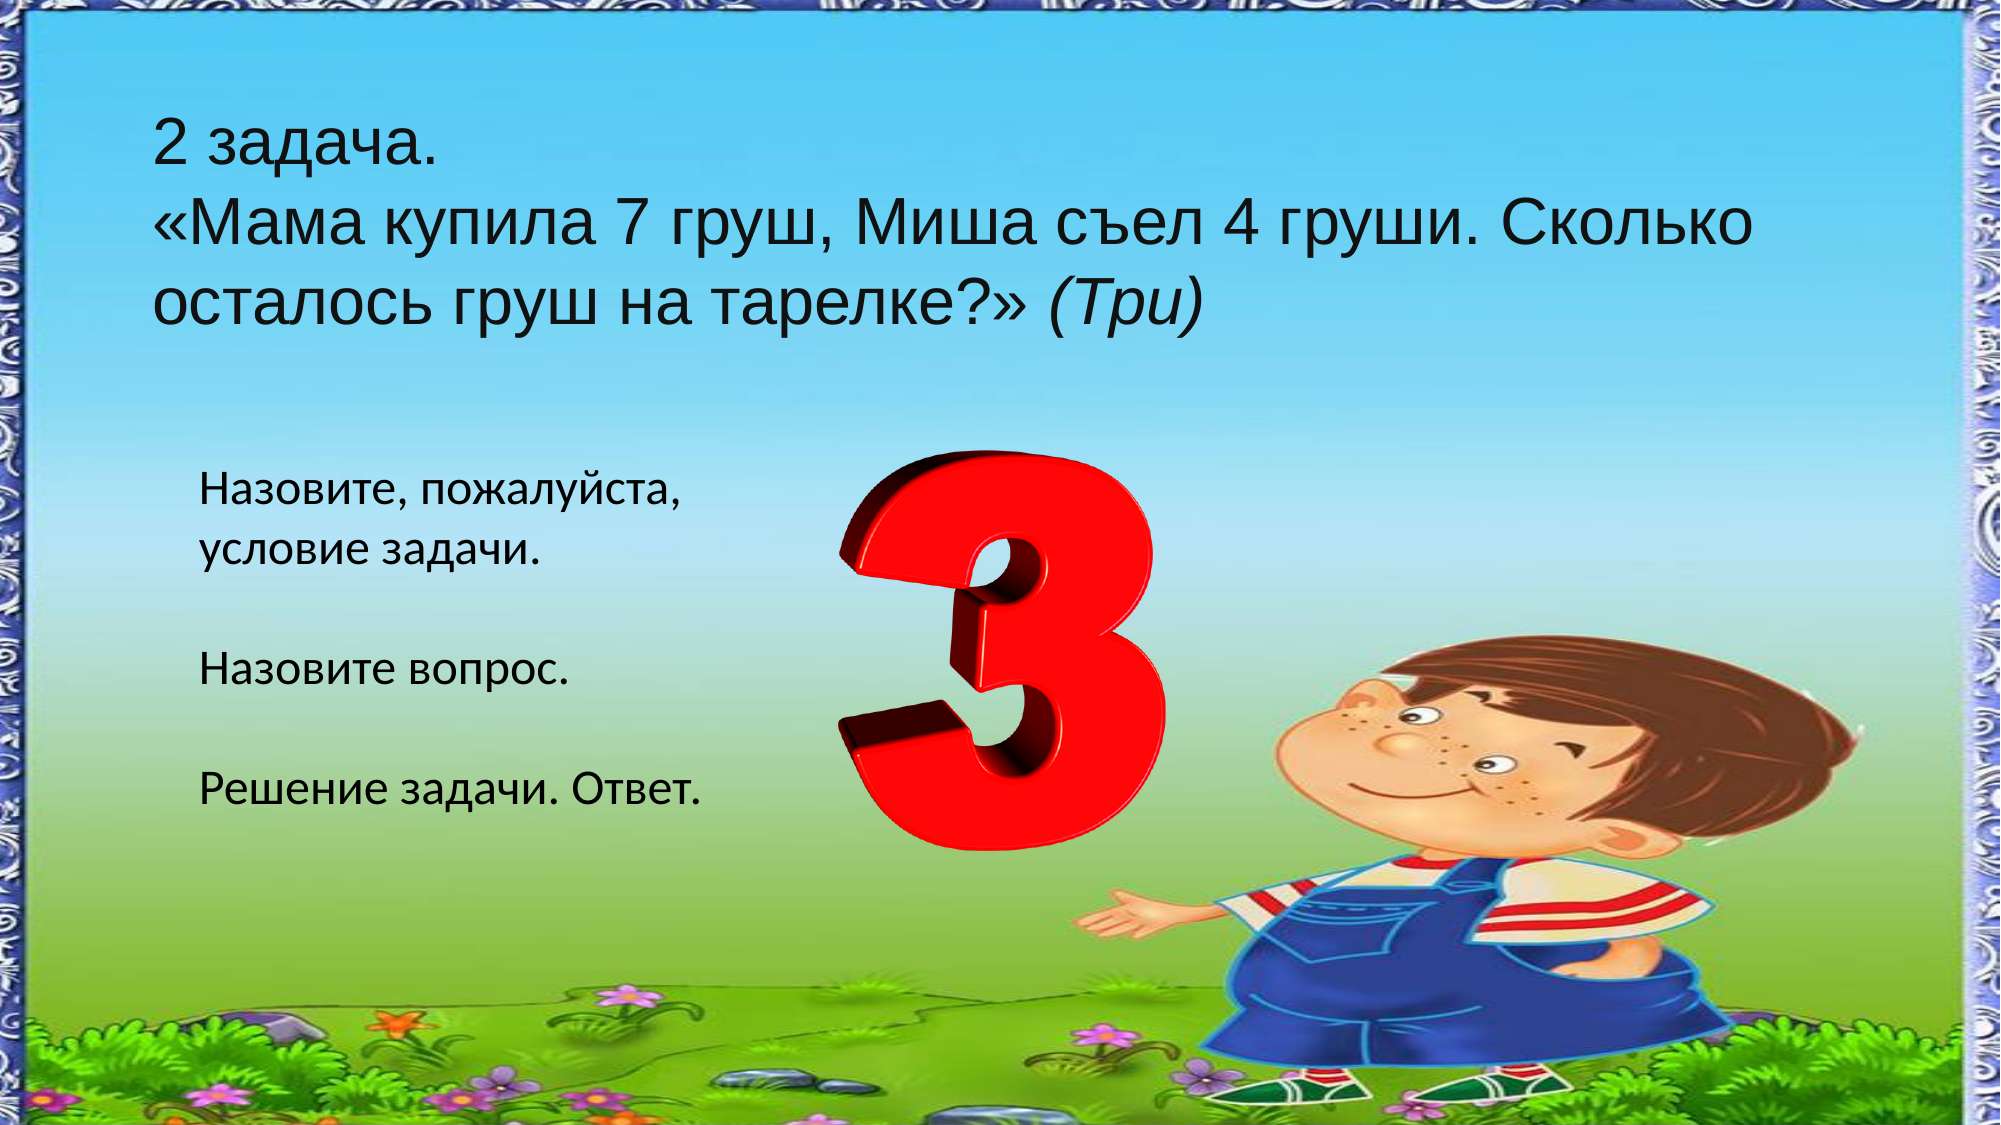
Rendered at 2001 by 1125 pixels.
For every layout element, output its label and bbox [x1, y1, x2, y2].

list [0, 0, 2000, 1125]
picture [731, 379, 1267, 915]
